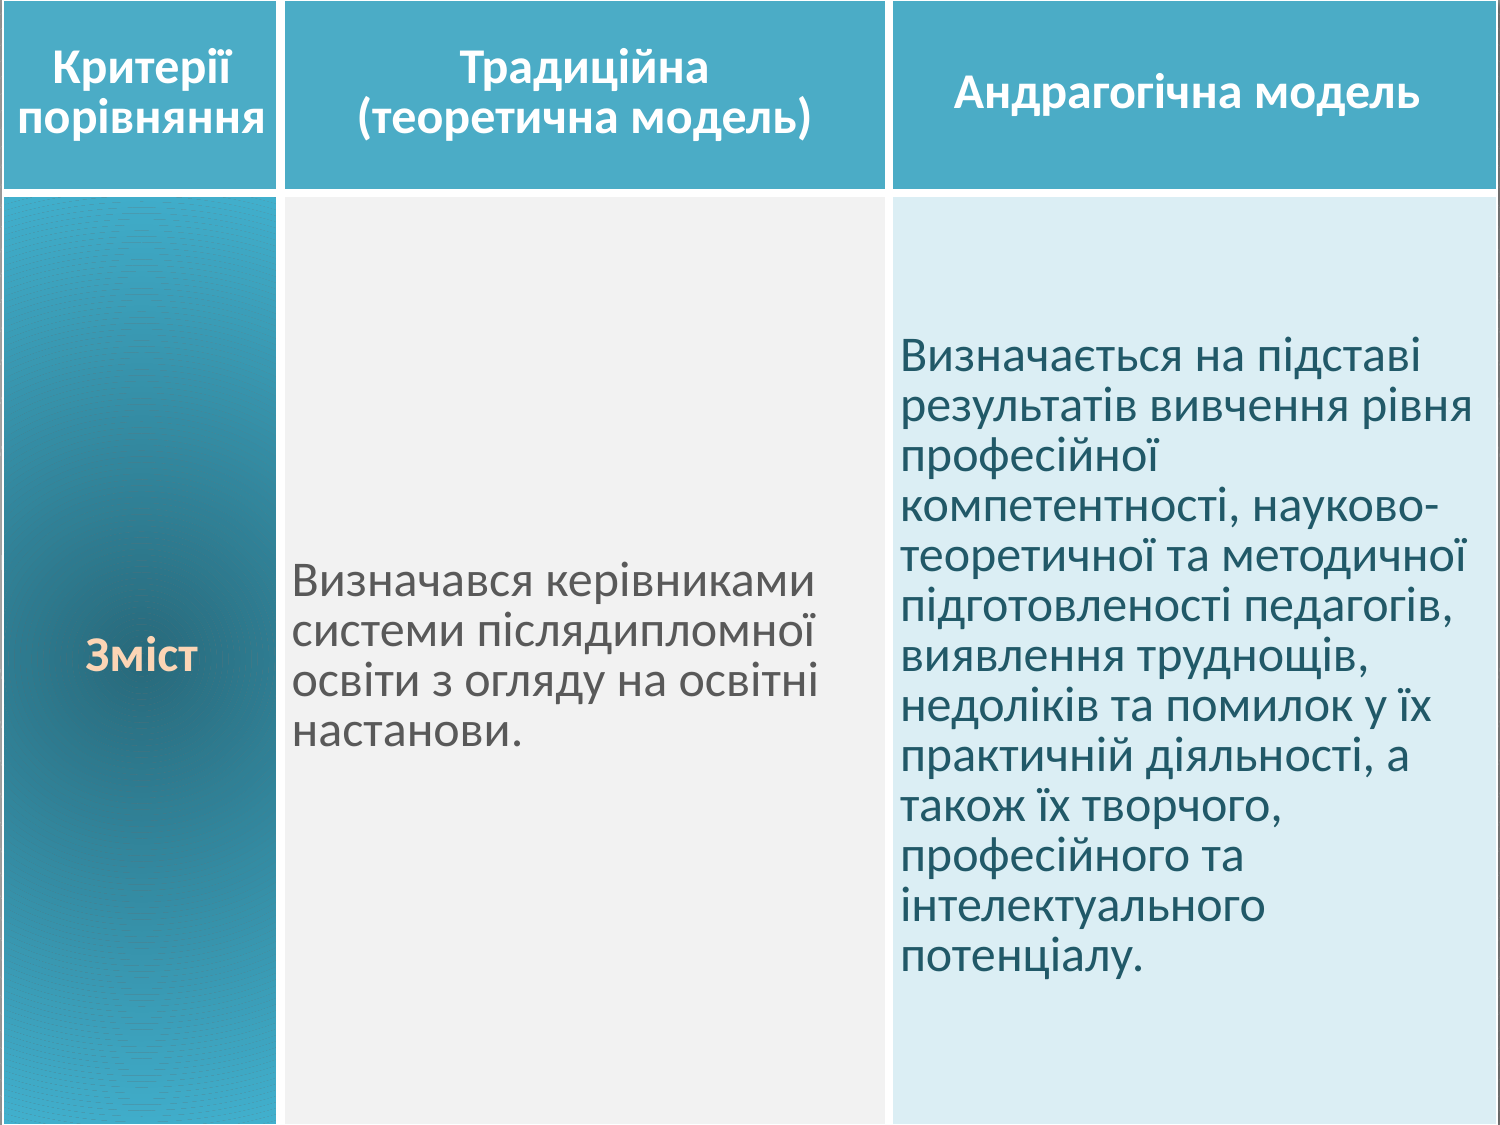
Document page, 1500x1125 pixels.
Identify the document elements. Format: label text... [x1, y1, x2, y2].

table_cell Зміст [4, 197, 276, 1124]
table_header Критерії порівняння [4, 1, 276, 189]
table_cell Визначався керівниками системи післядипломної освіти з огляду на освітні настанови. [285, 197, 885, 1124]
table_header Андрагогічна модель [893, 1, 1496, 189]
table_header Традиційна (теоретична модель) [285, 1, 885, 189]
table_cell Визначається на підставі результатів вивчення рівня професійної компетентності, науково-теоретичної та методичної підготовленості педагогів, виявлення труднощів, недоліків та помилок у їх практичній діяльності, а також їх творчого, професійного та інтелектуального потенціалу. [893, 197, 1496, 1124]
